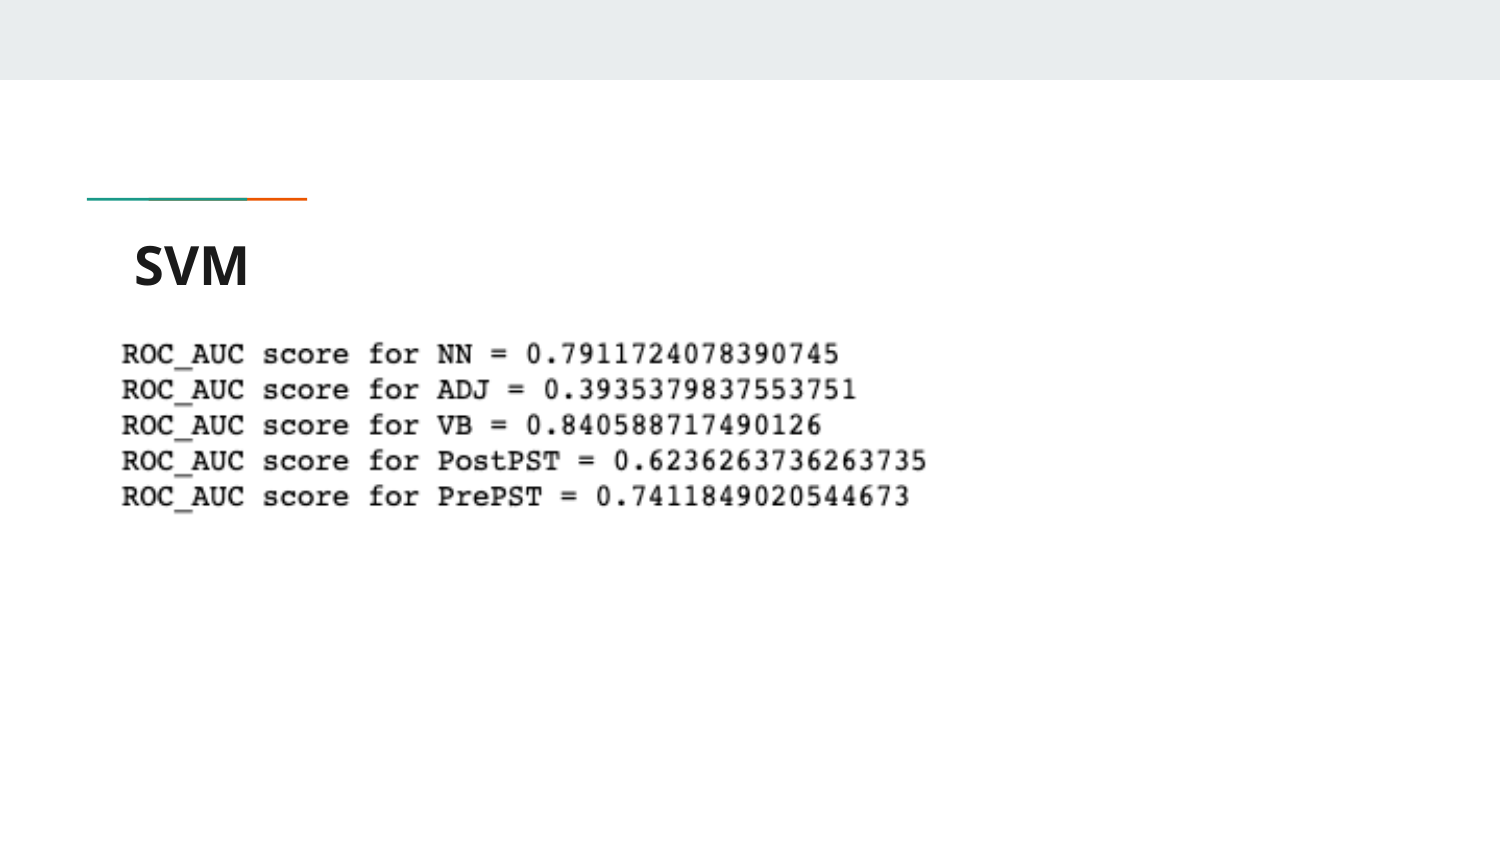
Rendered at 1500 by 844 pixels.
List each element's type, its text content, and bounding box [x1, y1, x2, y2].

picture [110, 326, 963, 528]
title SVM [119, 216, 1381, 305]
